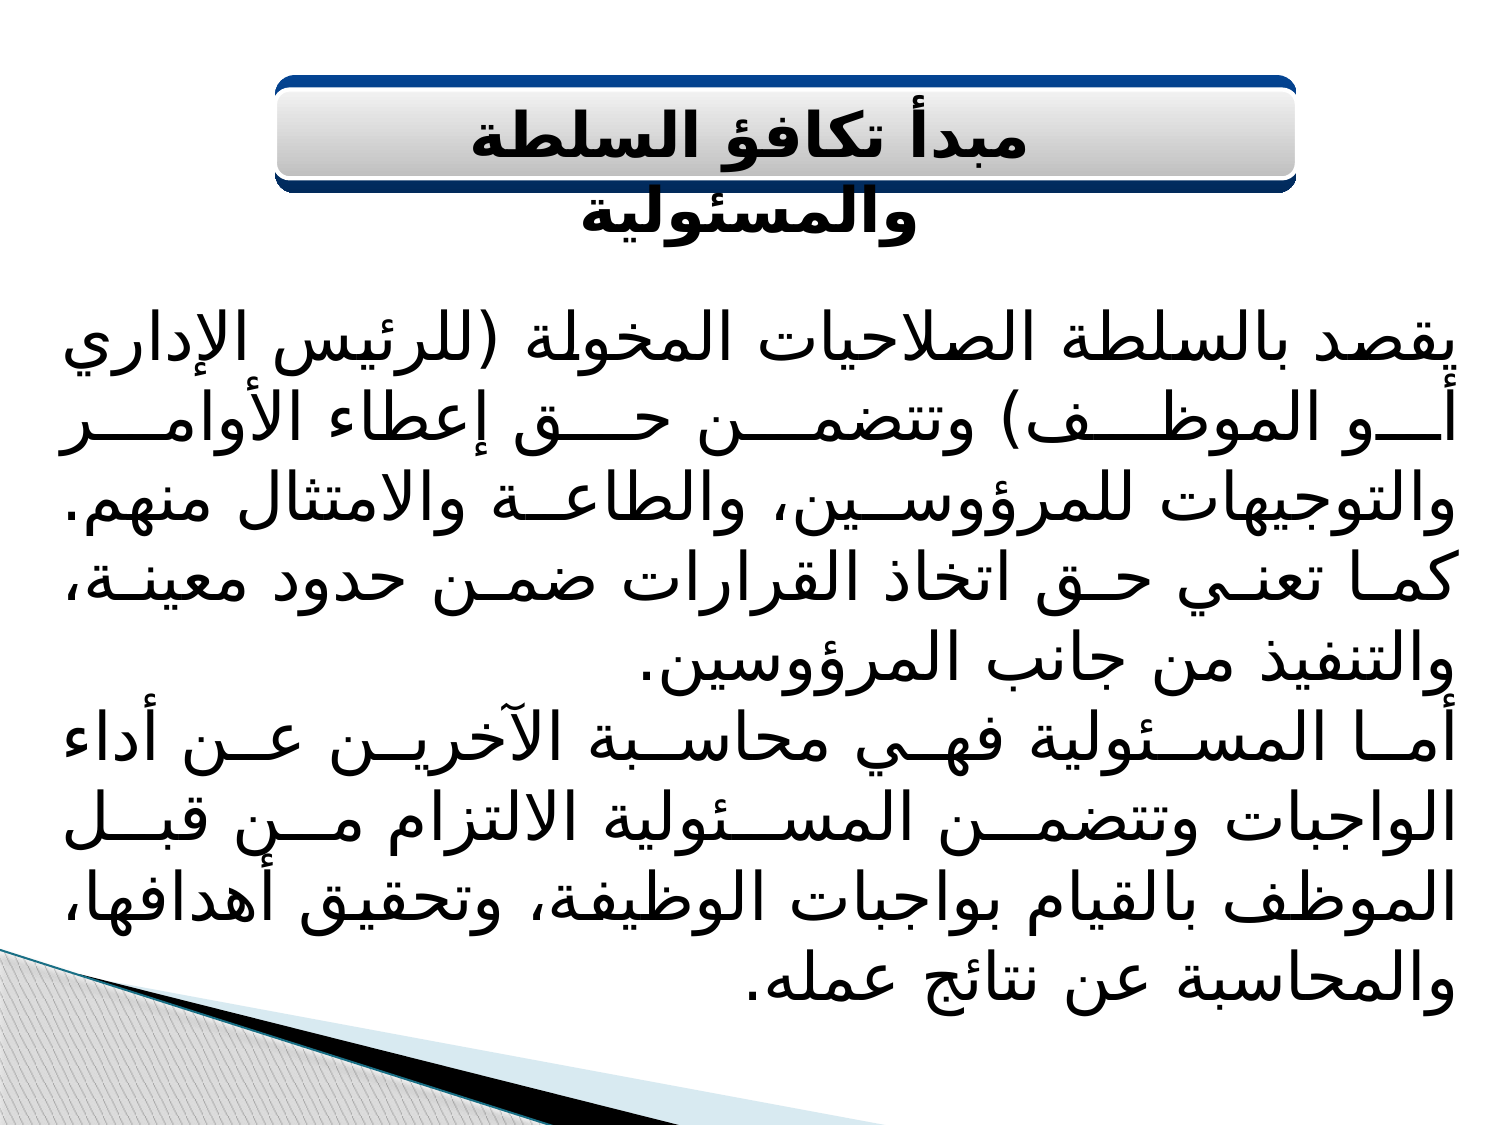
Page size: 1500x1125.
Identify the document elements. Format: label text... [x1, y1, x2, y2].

text_box يقصد بالسلطة الصلاحيات المخولة (للرئيس الإداري أو الموظف) وتتضمن حق إعطاء الأوامر والتوجيهات للمرؤوسين، والطاعة والامتثال منهم. كما تعني حق اتخاذ القرارات ضمن حدود معينة، والتنفيذ من جانب المرؤوسين. أما المسئولية فهي محاسبة الآخرين عن أداء الواجبات وتتضمن المسئولية الالتزام من قبل الموظف بالقيام بواجبات الوظيفة، وتحقيق أهدافها، والمحاسبة عن نتائج عمله. [46, 286, 1475, 1021]
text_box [274, 74, 1298, 194]
text_box مبدأ تكافؤ السلطة والمسئولية [337, 205, 1163, 253]
